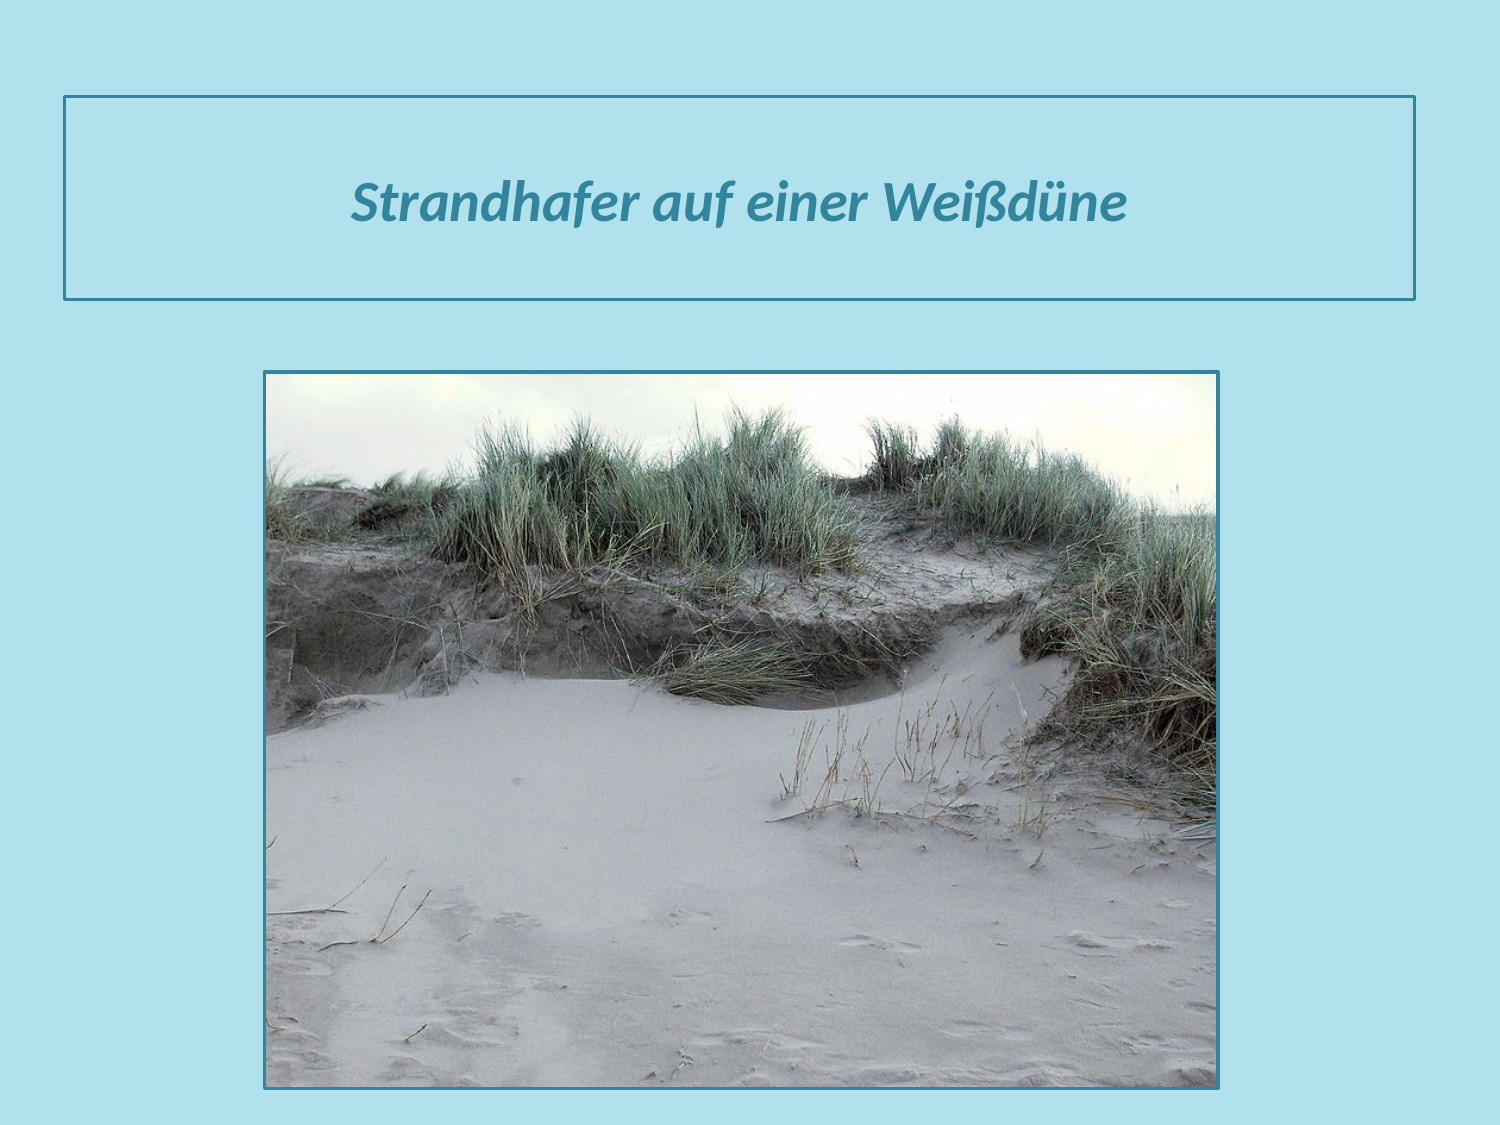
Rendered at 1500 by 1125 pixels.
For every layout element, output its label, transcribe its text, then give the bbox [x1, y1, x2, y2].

title Strandhafer auf einer Weißdüne [64, 96, 1415, 300]
picture [265, 373, 1217, 1087]
